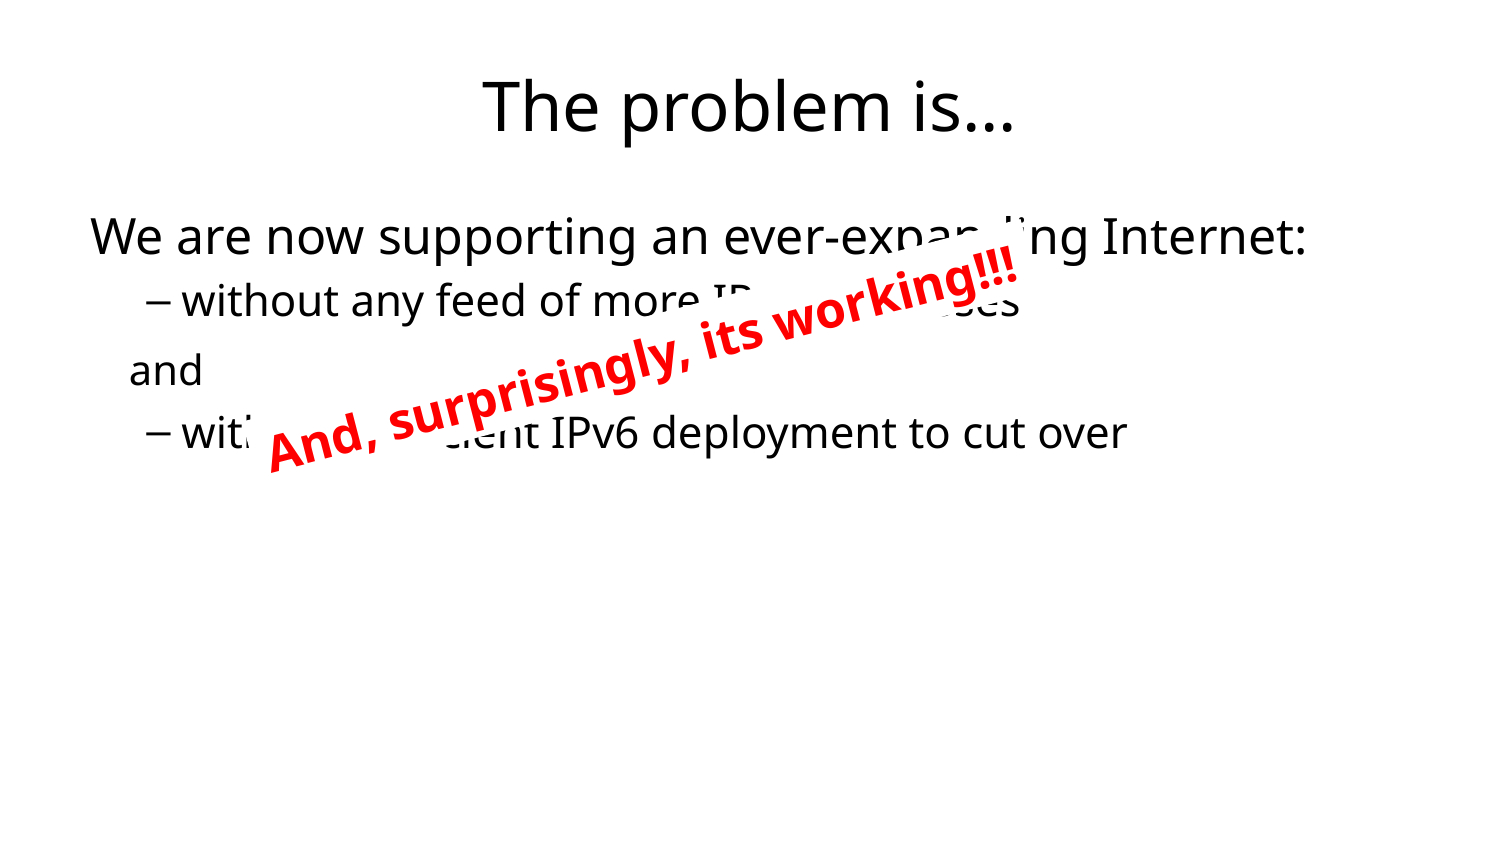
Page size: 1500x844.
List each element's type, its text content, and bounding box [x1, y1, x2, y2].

title The problem is... [75, 33, 1425, 175]
text_box And, surprisingly, its working!!! [242, 219, 1040, 494]
list We are now supporting an ever-expanding Internet: without any feed of more IPv4 addresses and without sufficient IPv6 deployment to cut over [75, 196, 1425, 754]
